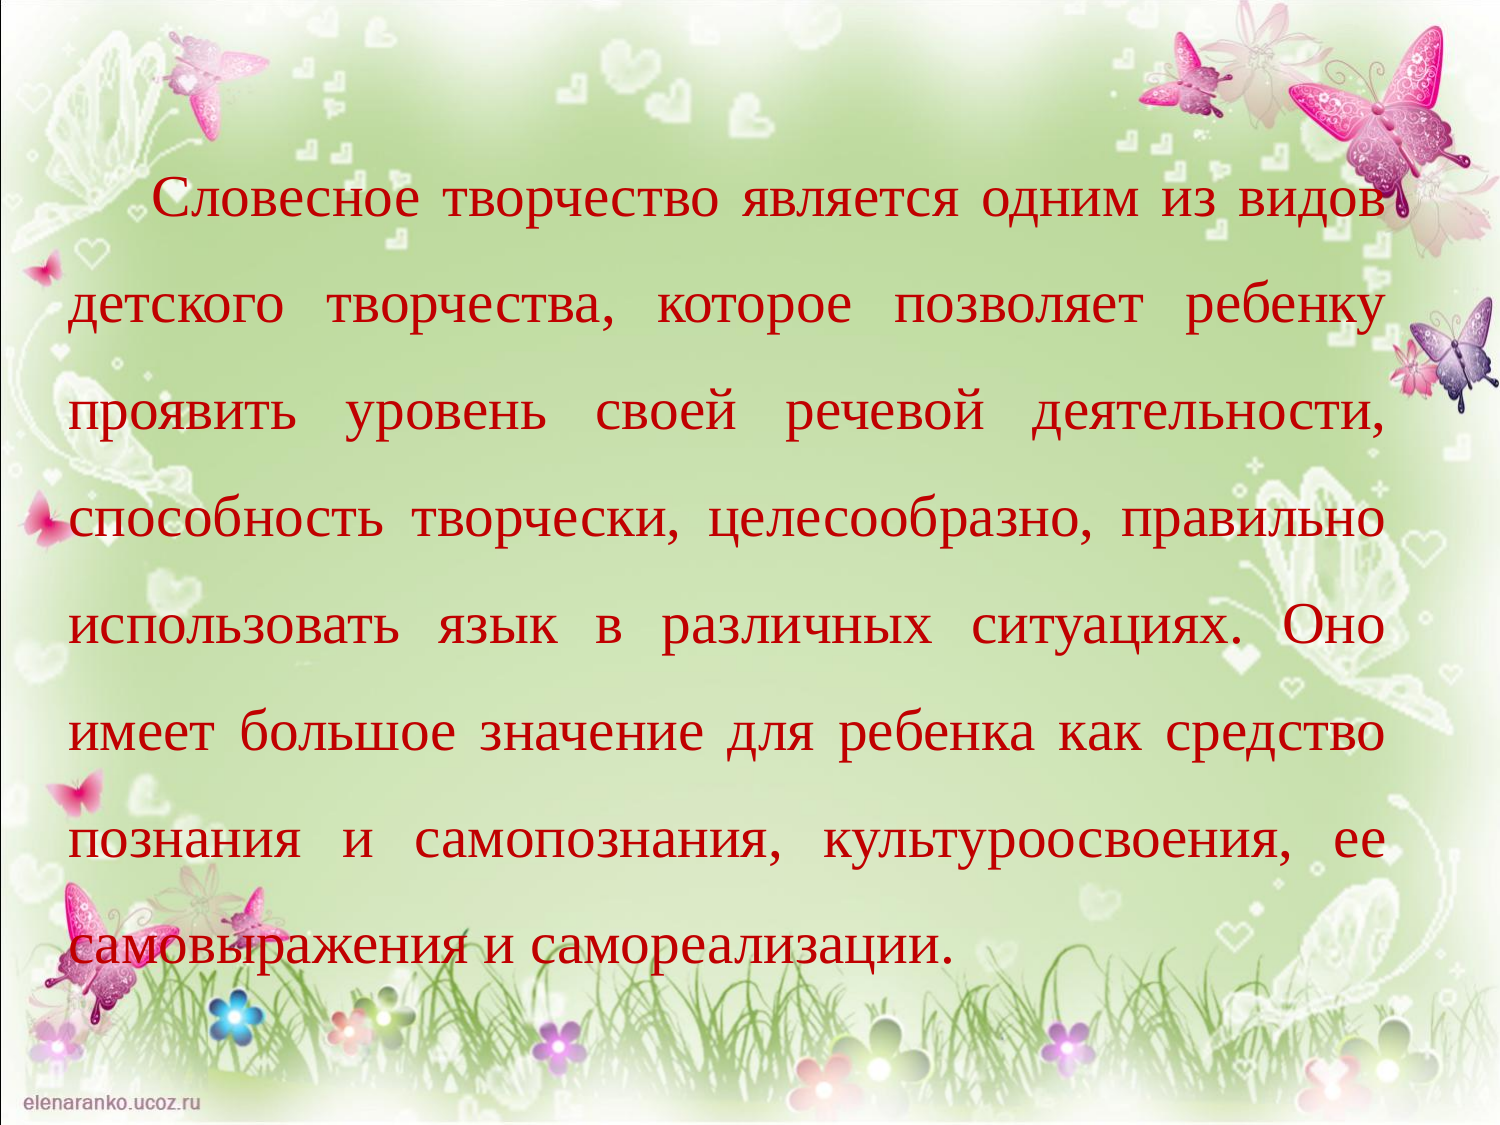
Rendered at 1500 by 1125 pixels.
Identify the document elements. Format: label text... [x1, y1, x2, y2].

picture [0, 0, 1500, 1125]
list Словесное творчество является одним из видов детского творчества, которое позволяет ребенку проявить уровень своей речевой деятельности, способность творчески, целесообразно, правильно использовать язык в различных ситуациях. Оно имеет большое значение для ребенка как средство познания и самопознания, культуроосвоения, ее самовыражения и самореализации. [53, 113, 1404, 988]
